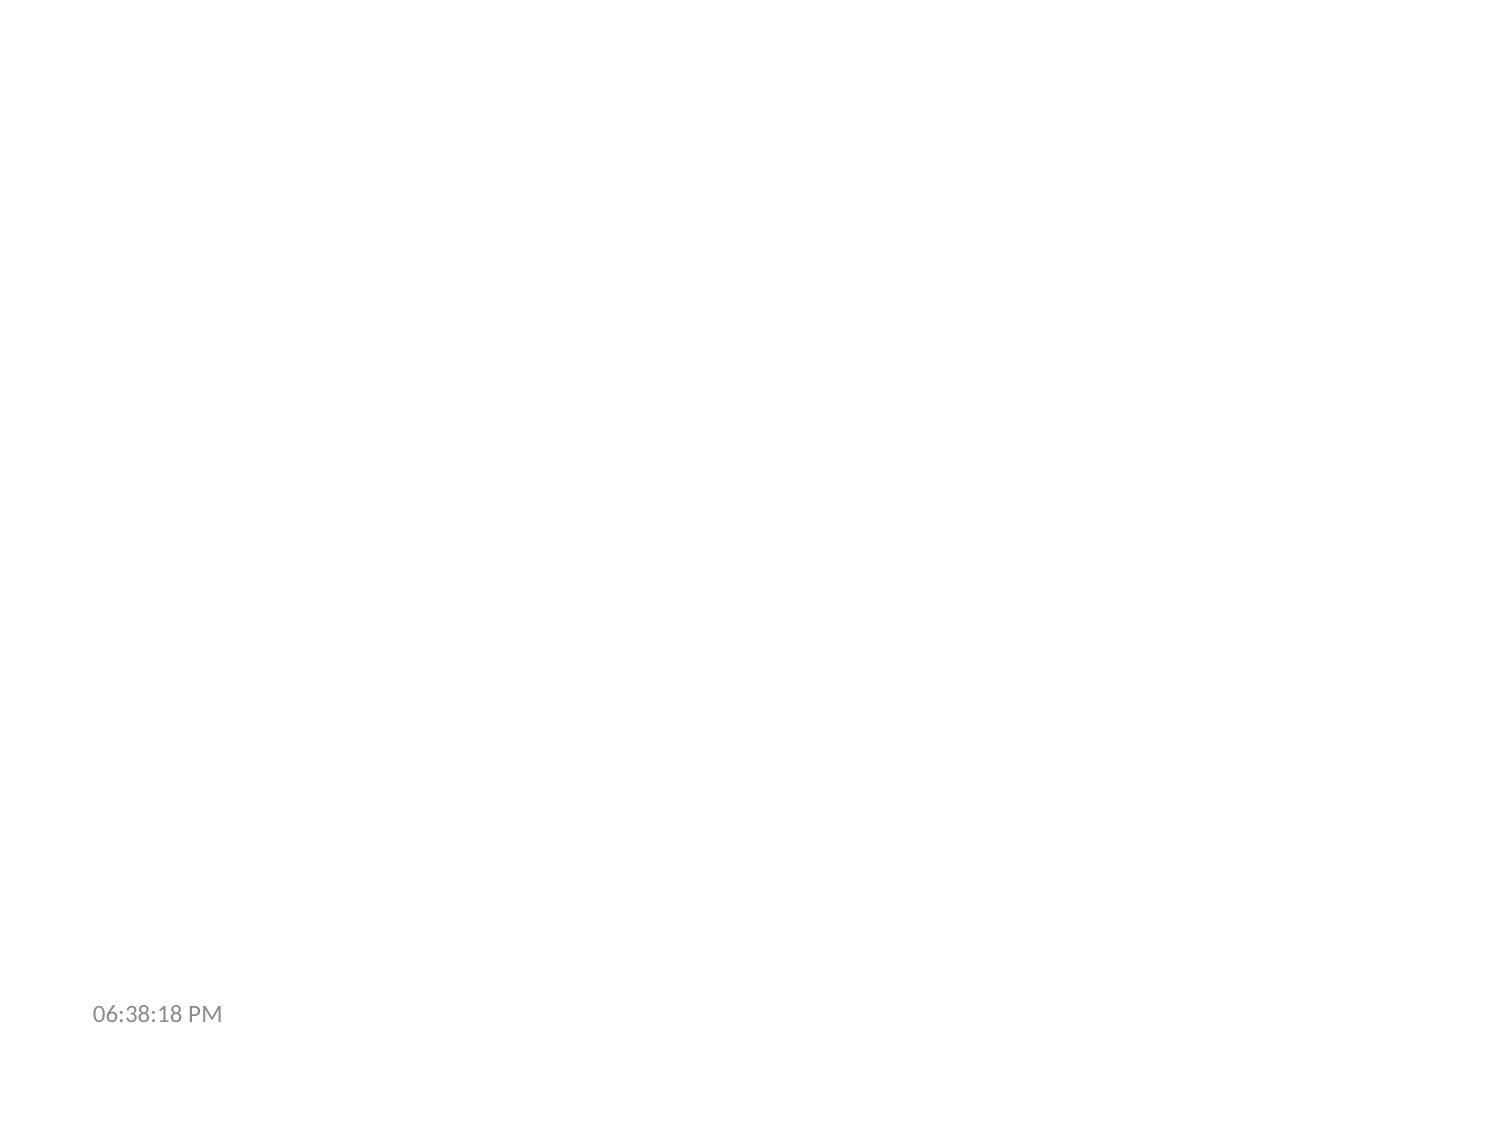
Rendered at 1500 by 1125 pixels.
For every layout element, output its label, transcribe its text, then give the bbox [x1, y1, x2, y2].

text_box 3:35:09 PM [77, 982, 428, 1043]
